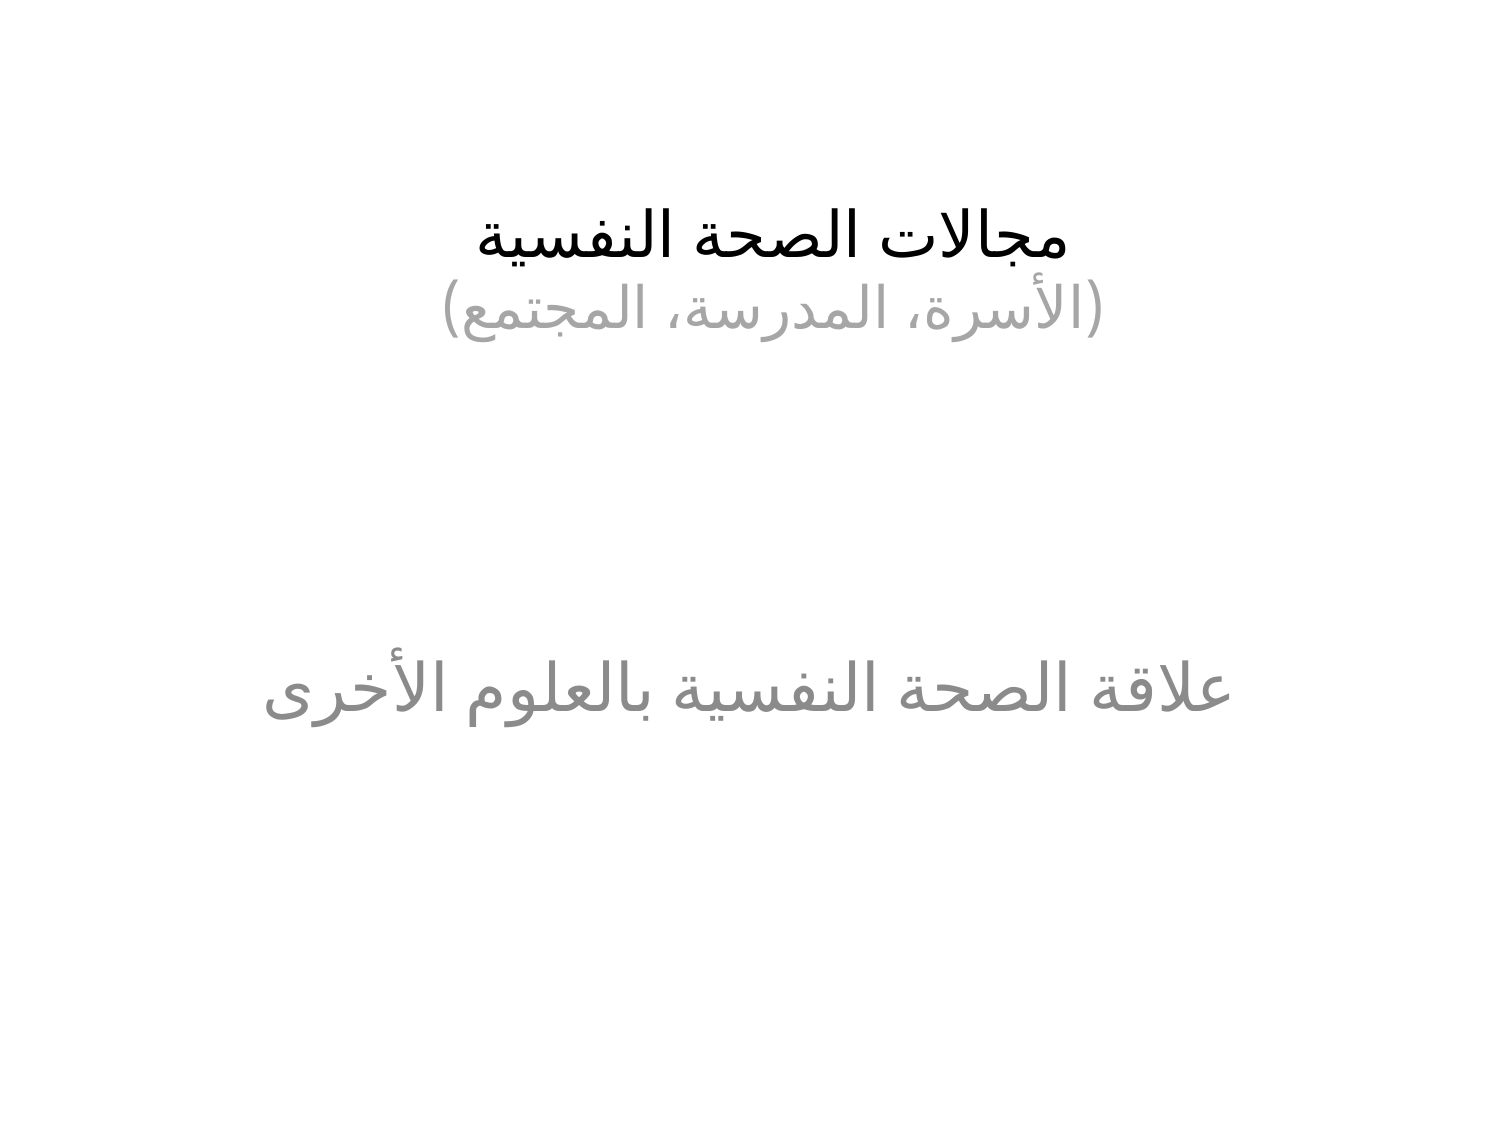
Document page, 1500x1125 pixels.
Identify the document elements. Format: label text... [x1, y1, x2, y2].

title مجالات الصحة النفسية (الأسرة، المدرسة، المجتمع) [135, 184, 1411, 426]
subtitle علاقة الصحة النفسية بالعلوم الأخرى [225, 637, 1275, 925]
